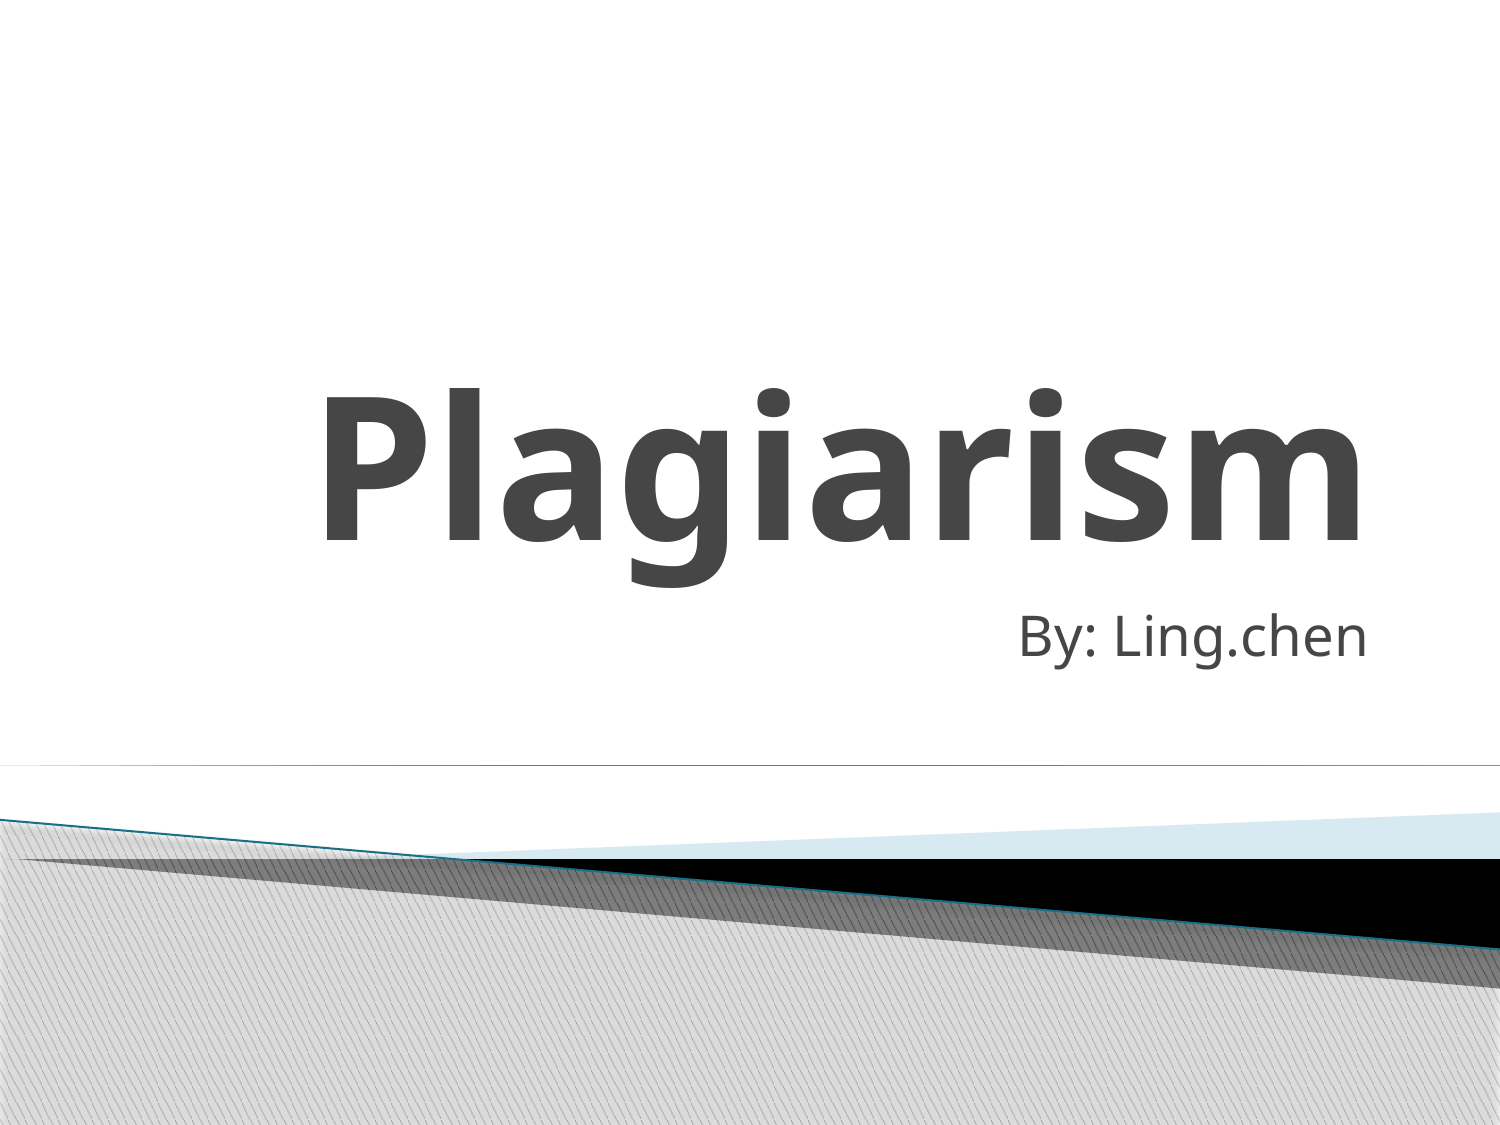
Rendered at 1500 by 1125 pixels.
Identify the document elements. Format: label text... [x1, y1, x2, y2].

picture [5, 859, 1500, 989]
title Plagiarism [112, 287, 1388, 588]
subtitle By: Ling.chen [112, 592, 1388, 790]
